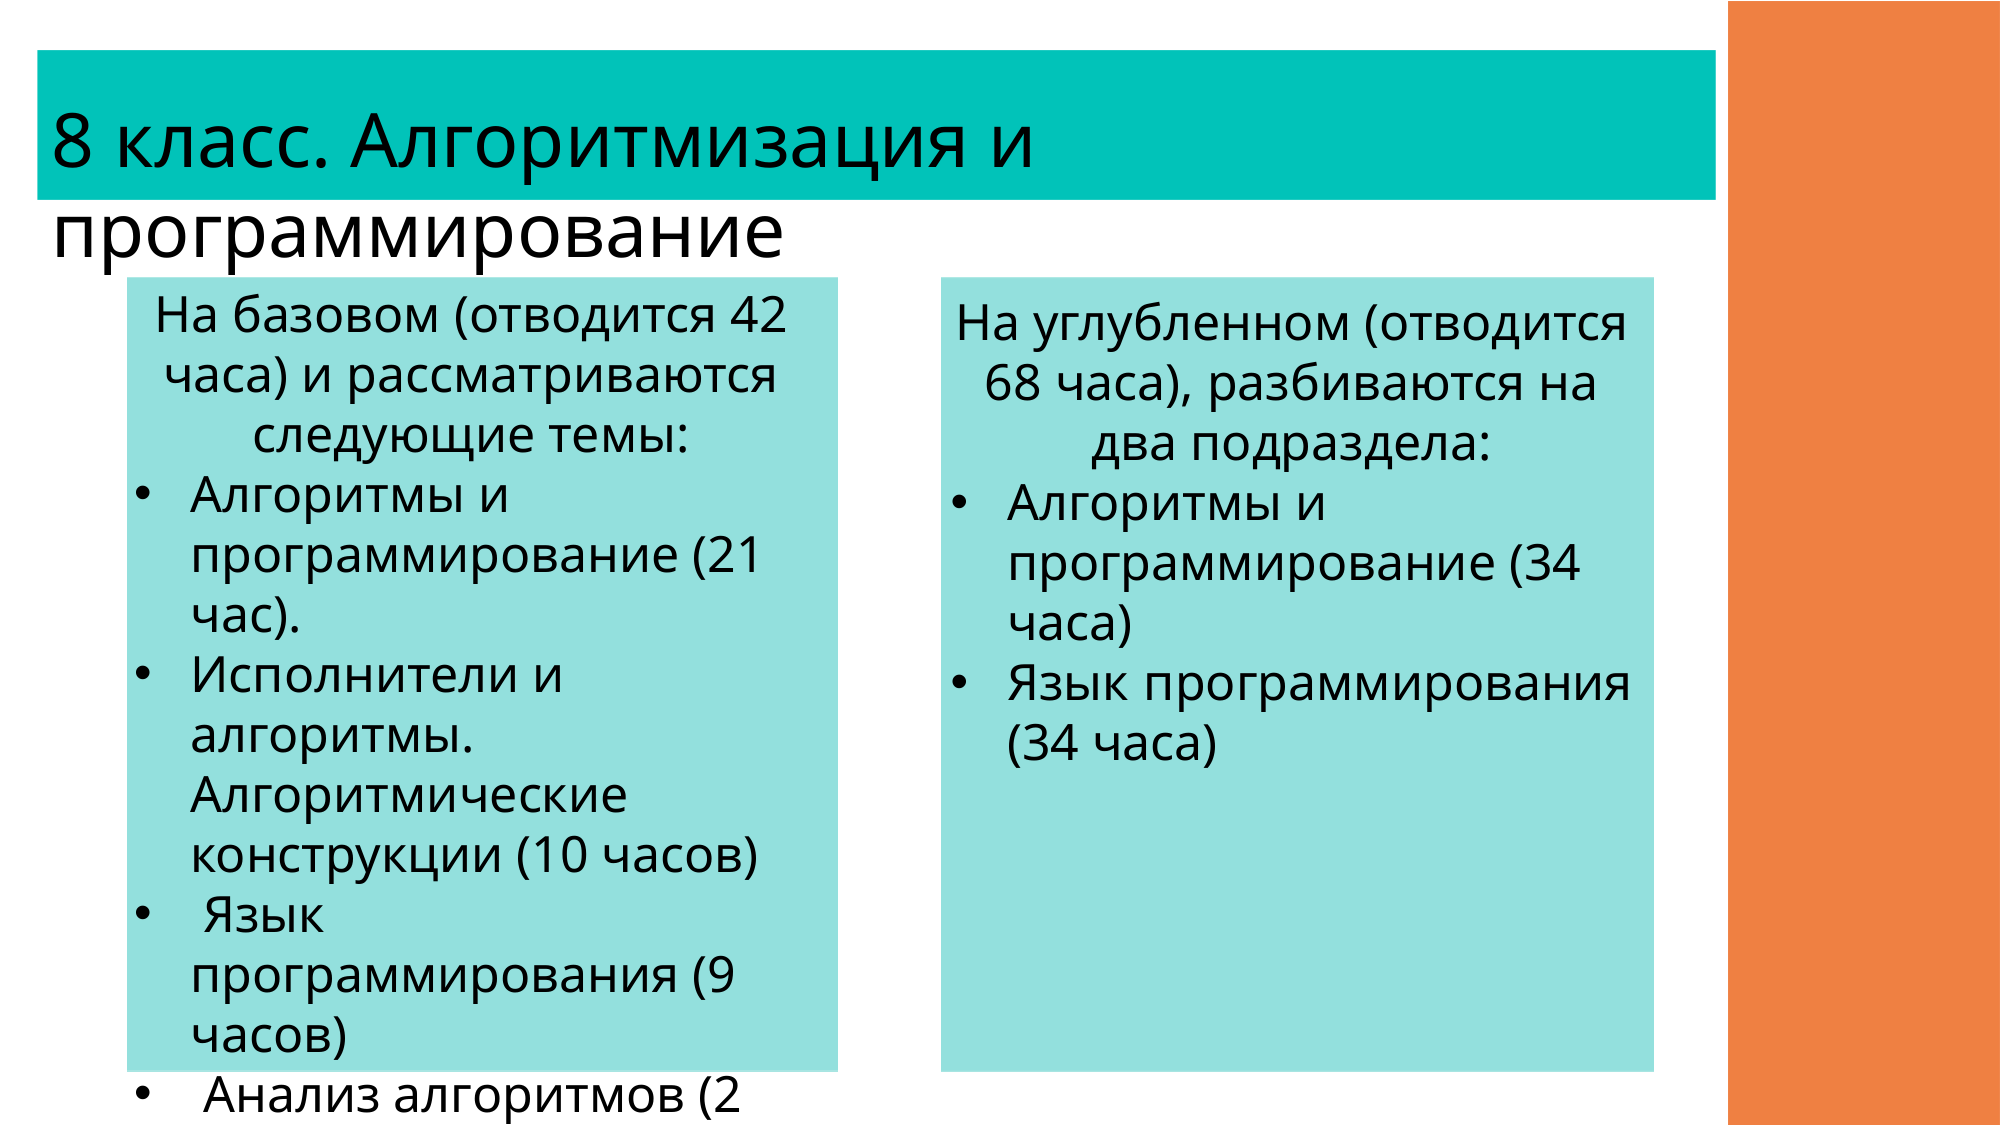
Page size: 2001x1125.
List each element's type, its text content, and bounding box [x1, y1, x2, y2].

picture [941, 277, 1654, 1072]
text_box На базовом (отводится 42 часа) и рассматриваются следующие темы: Алгоритмы и программирование (21 час). Исполнители и алгоритмы. Алгоритмические конструкции (10 часов) Язык программирования (9 часов) Анализ алгоритмов (2 часа) [119, 275, 823, 1125]
picture [37, 50, 1716, 200]
picture [127, 277, 838, 1072]
text_box 8 класс. Алгоритмизация и программирование [37, 85, 1728, 280]
picture [1728, 1, 2000, 1125]
text_box На углубленном (отводится 68 часа), разбиваются на два подраздела: Алгоритмы и программирование (34 часа) Язык программирования (34 часа) [935, 283, 941, 839]
